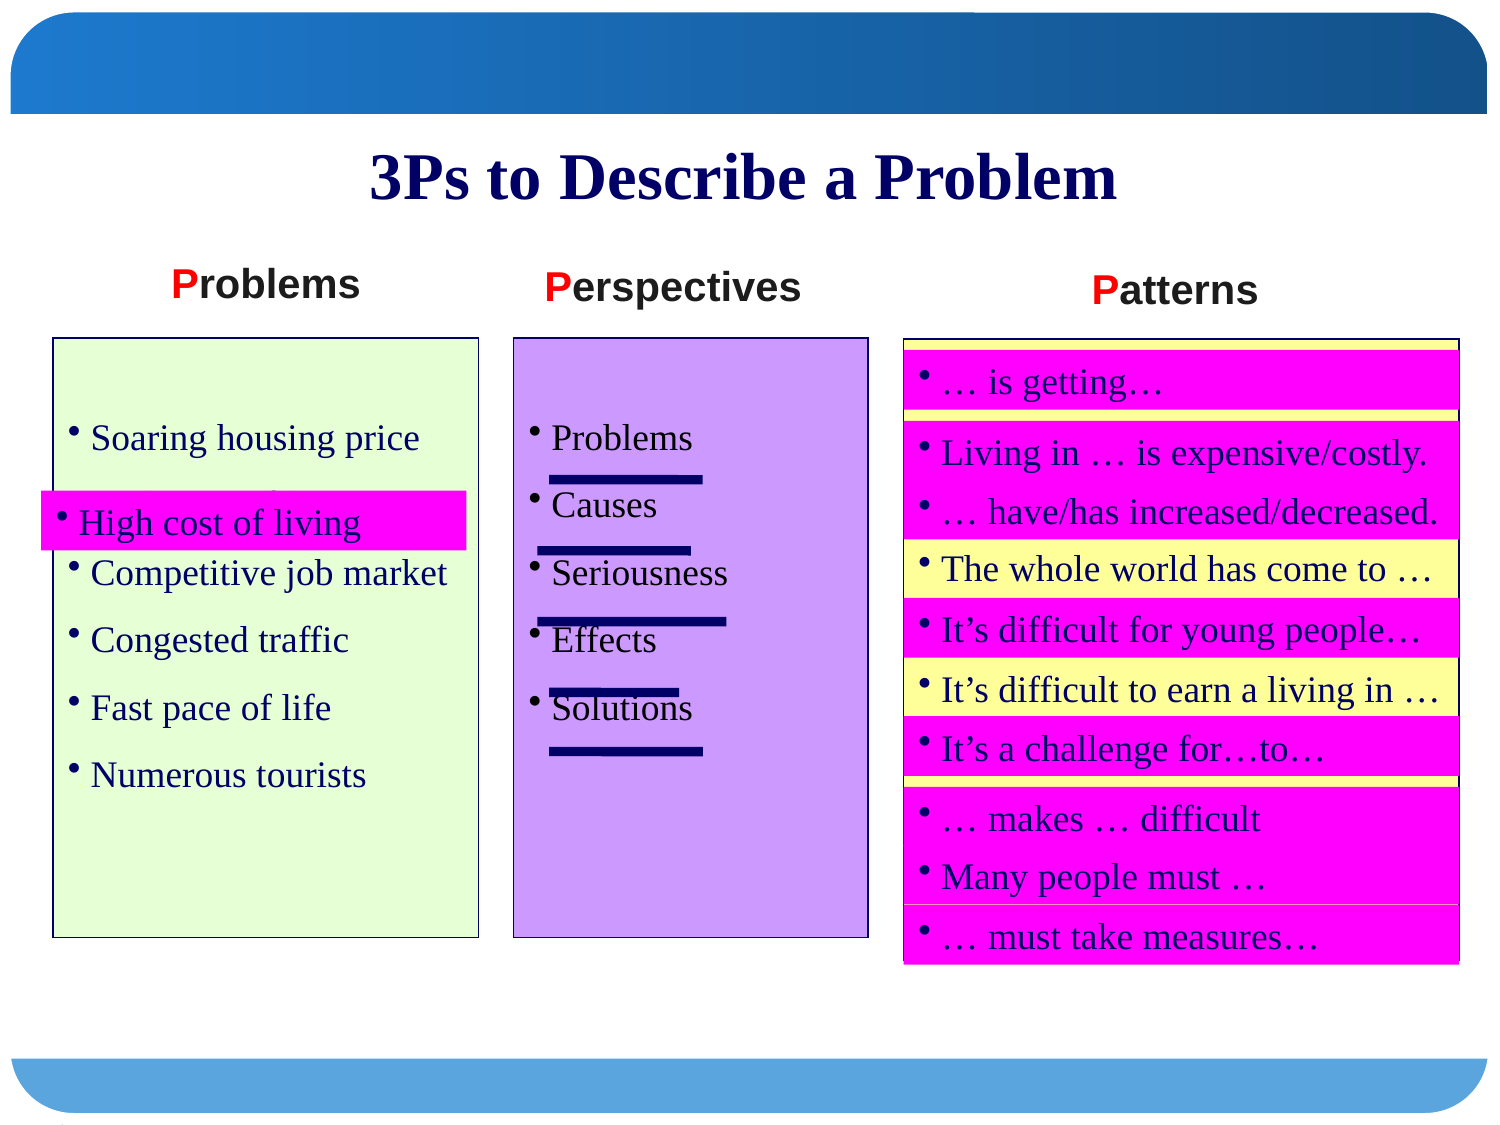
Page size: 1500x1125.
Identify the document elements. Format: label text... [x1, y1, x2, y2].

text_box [903, 255, 1460, 965]
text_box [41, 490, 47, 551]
text_box 3Ps to Describe a Problem [112, 125, 1377, 208]
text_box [52, 248, 479, 965]
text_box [501, 252, 869, 965]
